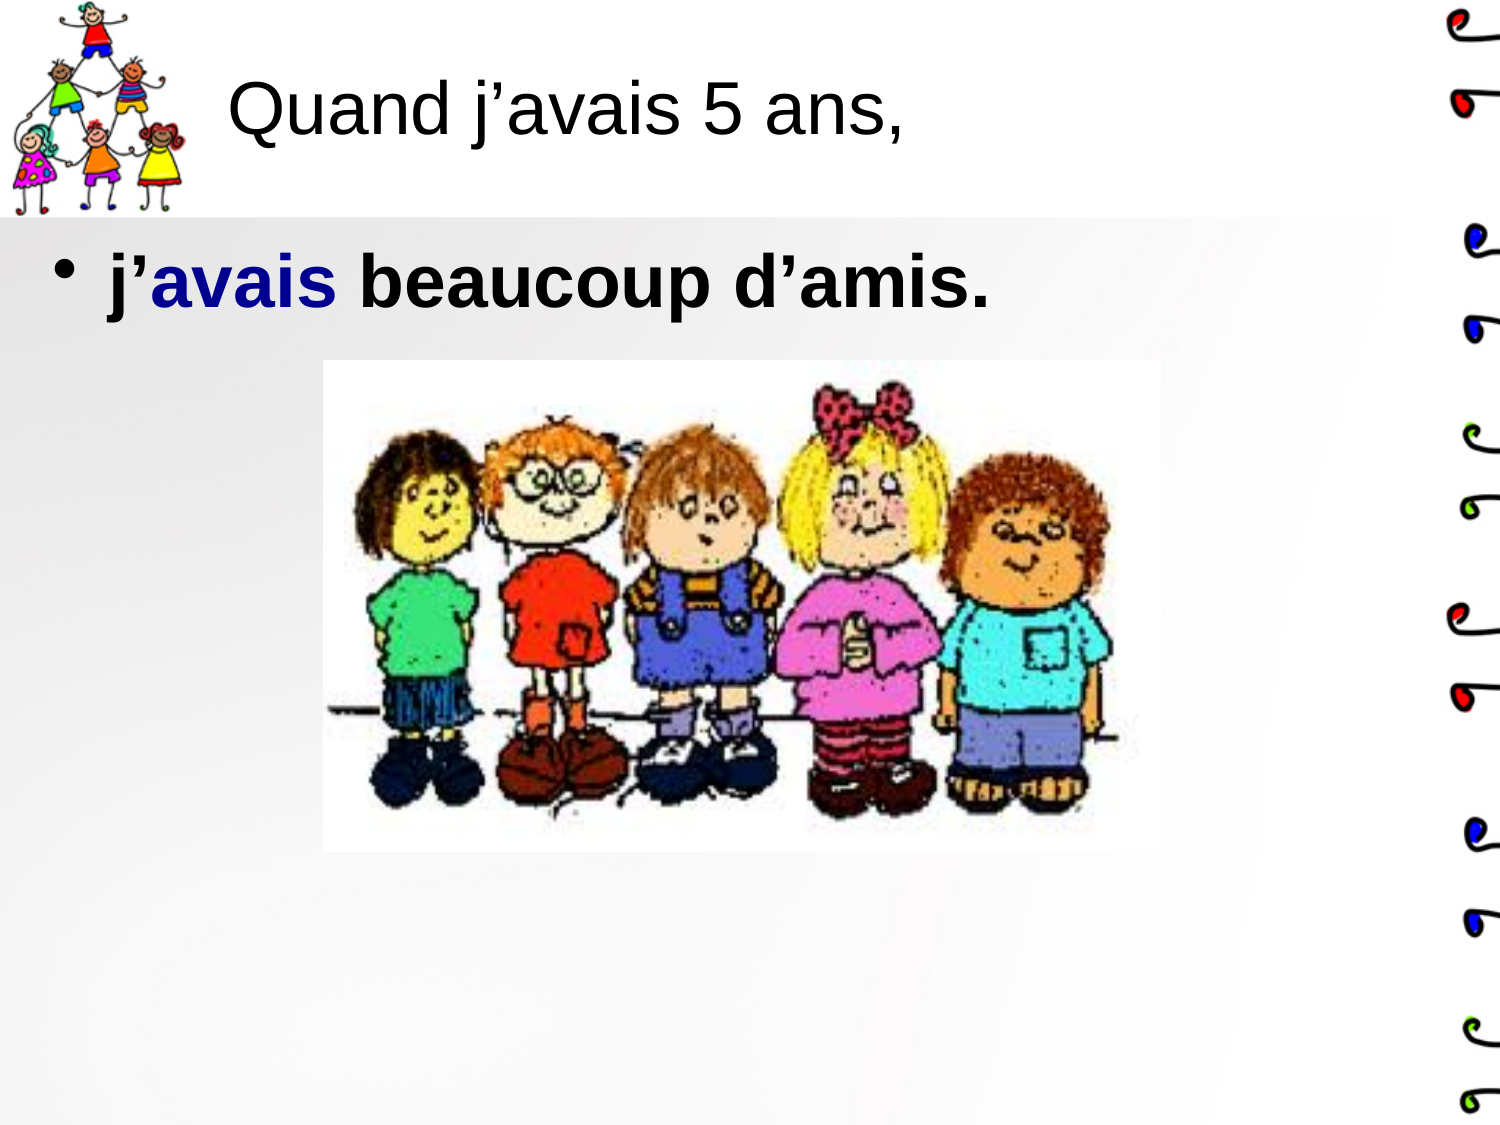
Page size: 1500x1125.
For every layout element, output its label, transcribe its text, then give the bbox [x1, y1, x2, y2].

title Quand j’avais 5 ans, [212, 16, 1463, 192]
picture [0, 0, 1500, 1125]
list j’avais beaucoup d’amis. [37, 224, 1463, 1018]
